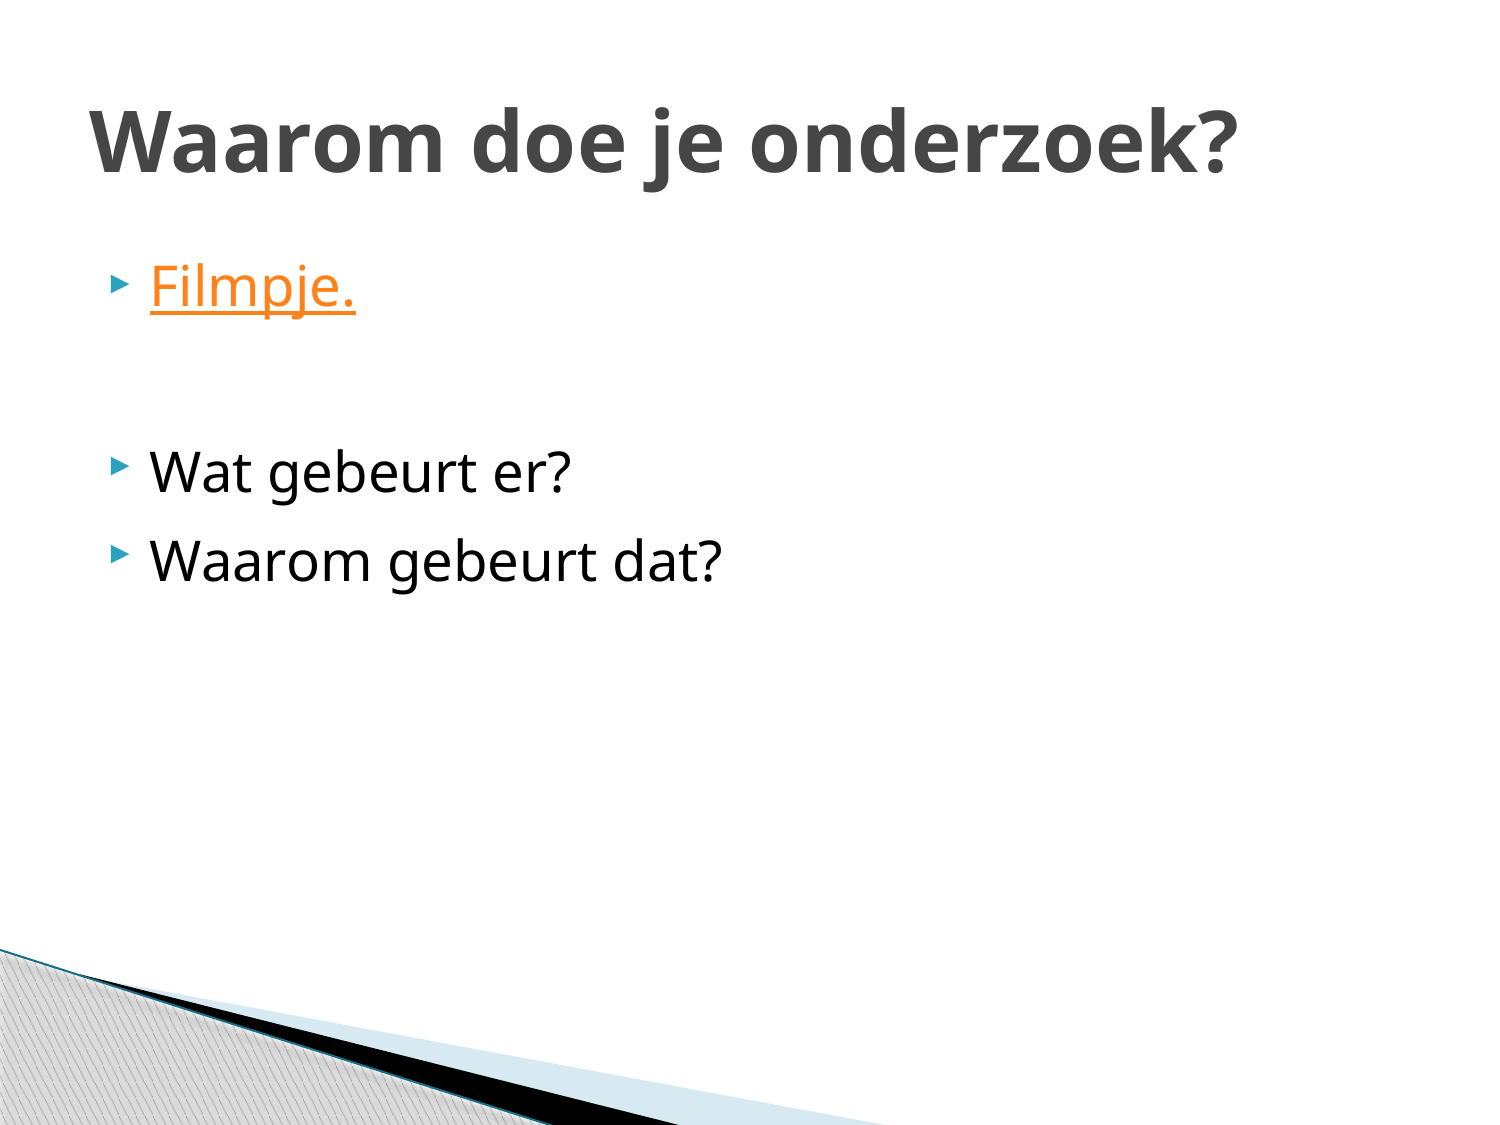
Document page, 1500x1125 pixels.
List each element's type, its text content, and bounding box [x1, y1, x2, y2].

list Filmpje. Wat gebeurt er? Waarom gebeurt dat? [75, 243, 1425, 986]
title Waarom doe je onderzoek? [75, 45, 1425, 233]
